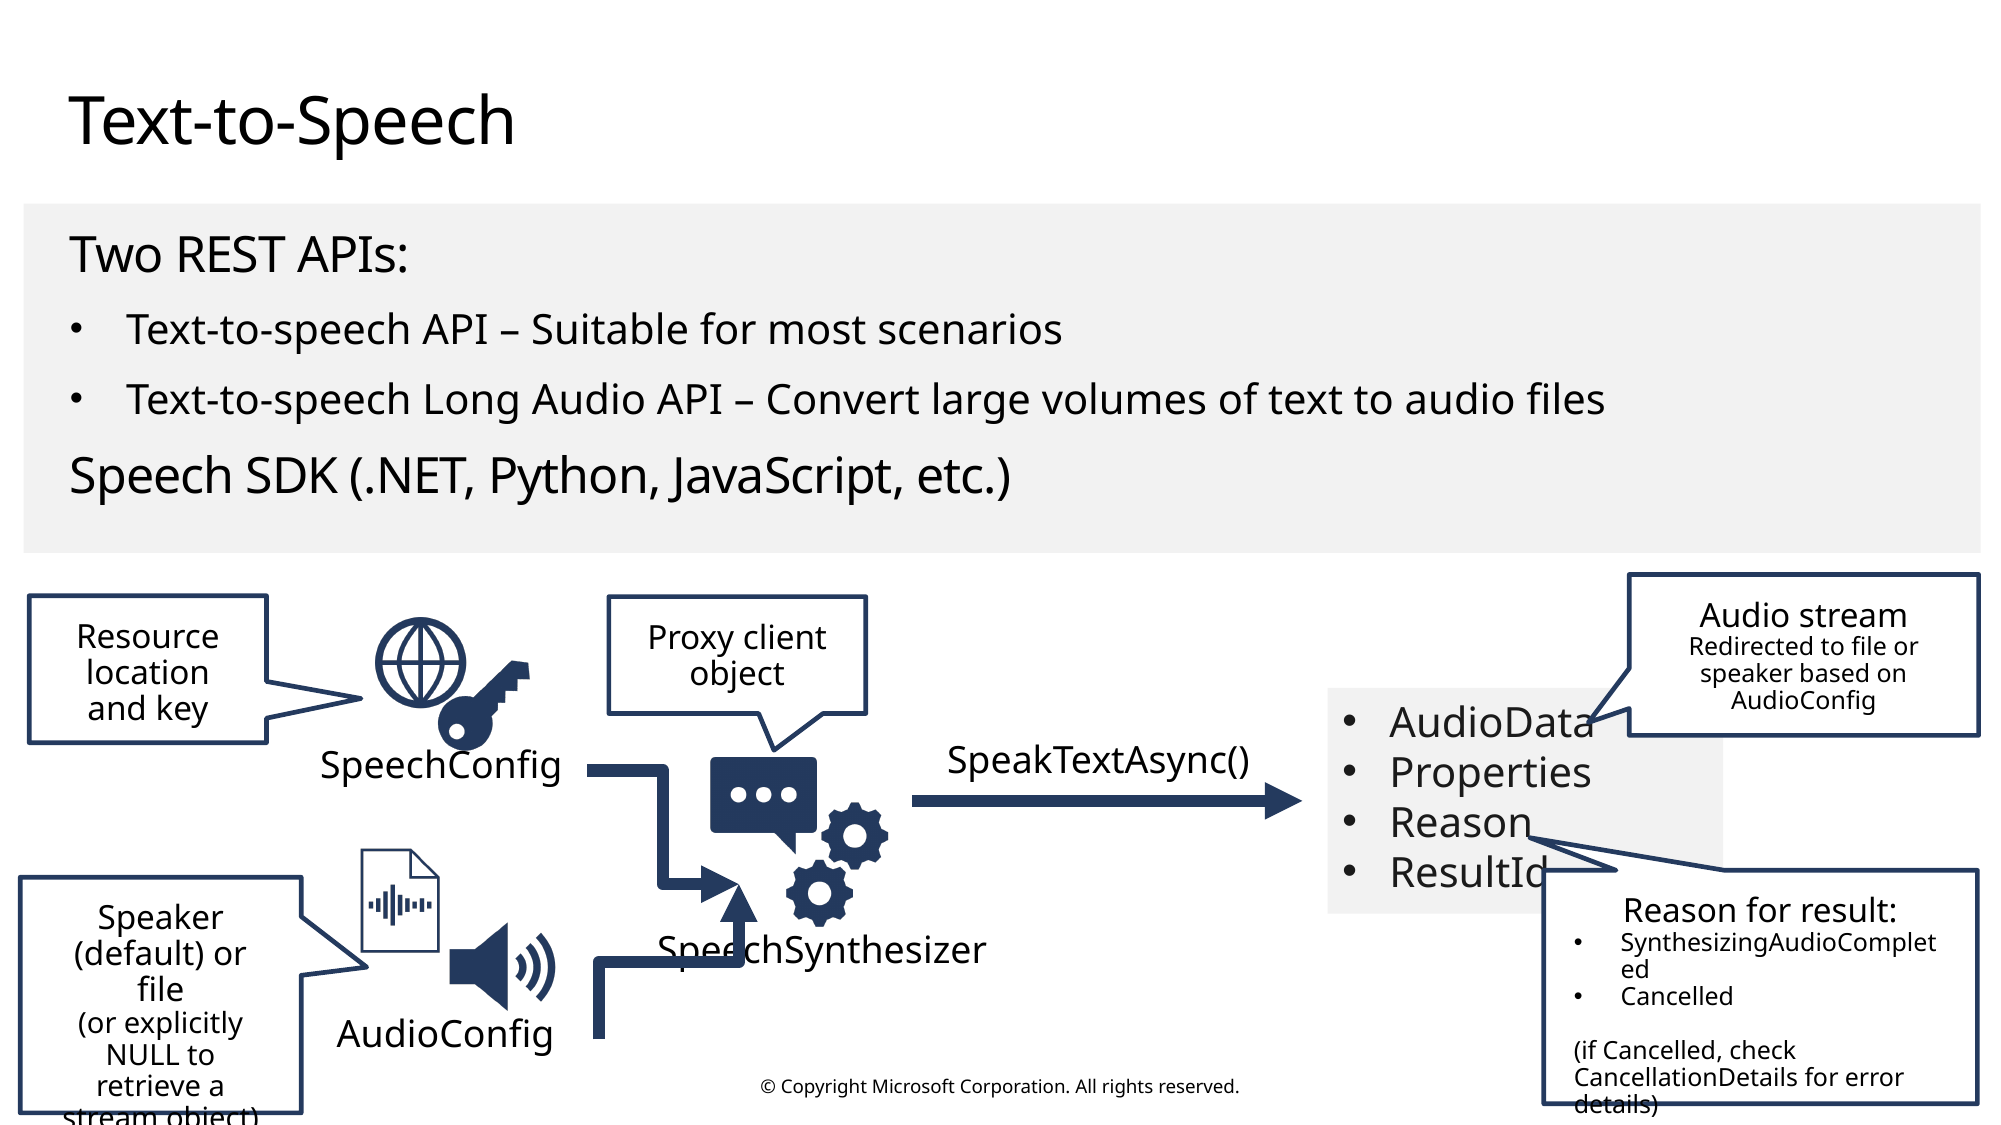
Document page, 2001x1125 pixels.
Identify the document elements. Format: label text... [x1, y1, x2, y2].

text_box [598, 884, 739, 1040]
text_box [306, 838, 594, 1085]
text_box Reason for result: SynthesizingAudioCompleted Cancelled (if Cancelled, check CancellationDetails for error details) [1529, 836, 1979, 1105]
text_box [587, 770, 740, 885]
text_box Audio stream Redirected to file or speaker based on AudioConfig [1587, 573, 1980, 737]
text_box Resource location and key [28, 594, 295, 744]
text_box SpeakTextAsync() [917, 720, 1280, 800]
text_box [637, 730, 1008, 1001]
list Two REST APIs: Text-to-speech API – Suitable for most scenarios Text-to-speech Long Audio API – Convert large volumes of text to audio files Speech SDK (.NET, Python, JavaScript, etc.) [69, 207, 1931, 625]
text_box [23, 203, 1981, 553]
text_box Speaker (default) or file (or explicitly NULL to retrieve a stream object) [19, 876, 306, 1114]
text_box Proxy client object [608, 595, 867, 730]
text_box AudioData Properties Reason ResultId [1327, 687, 1724, 914]
title Text-to-Speech [68, 72, 1930, 184]
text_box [295, 605, 588, 816]
